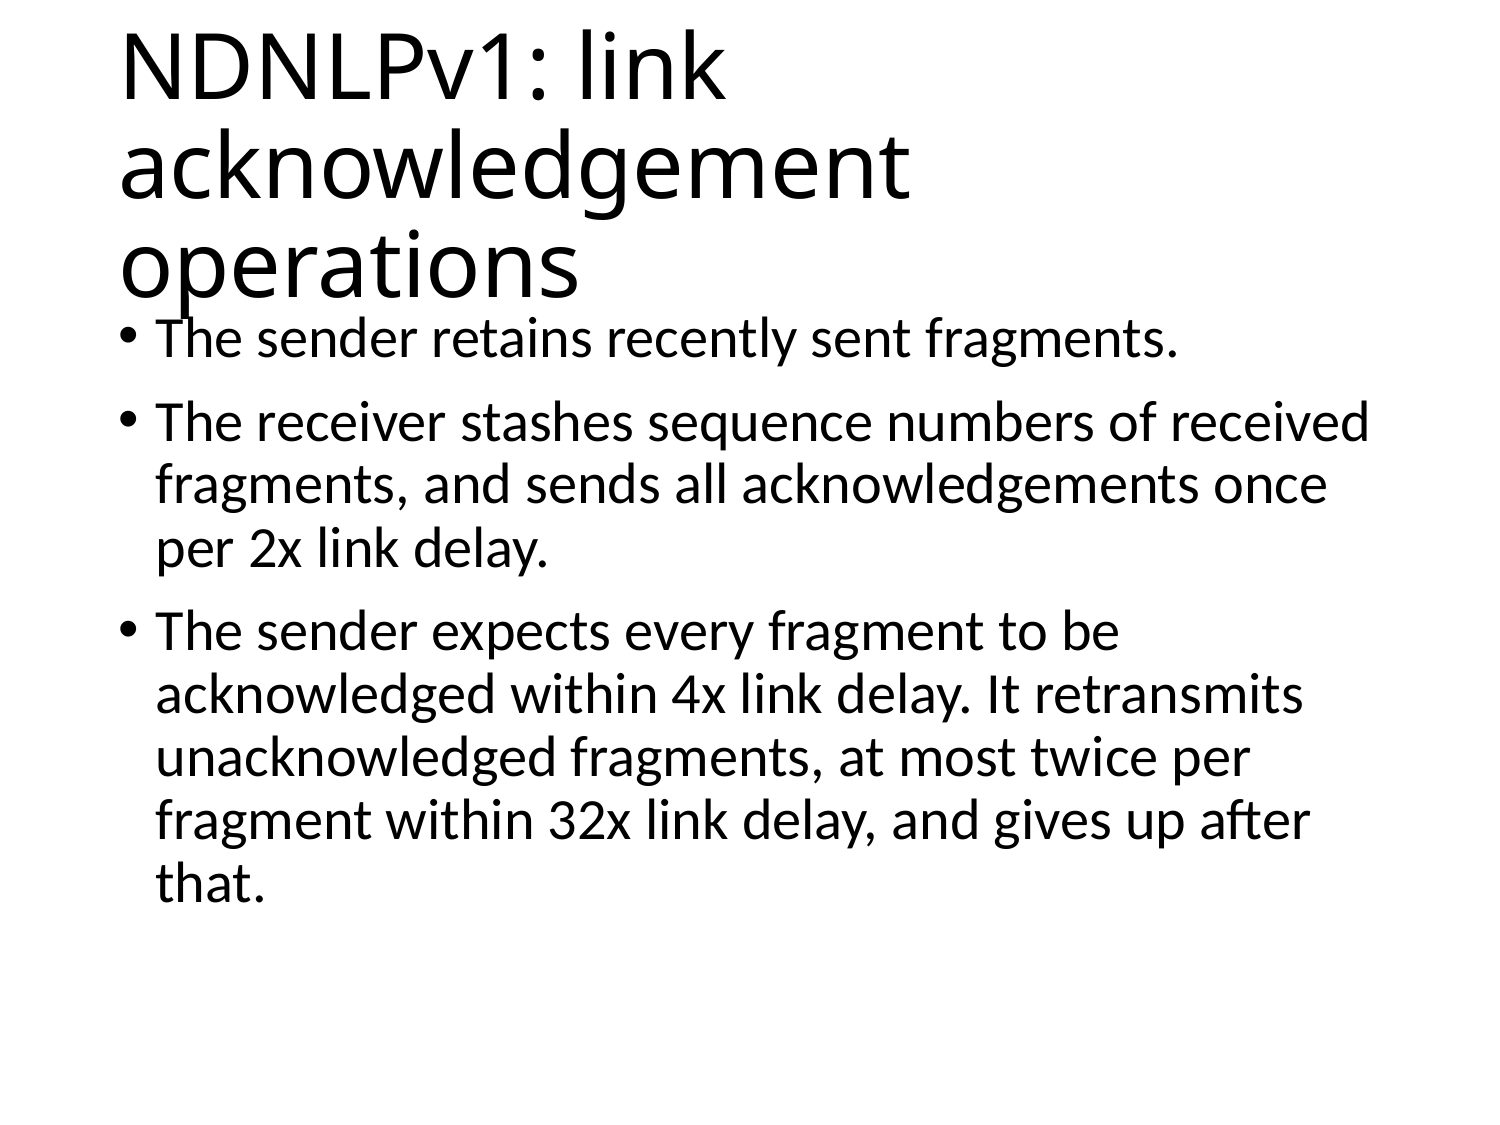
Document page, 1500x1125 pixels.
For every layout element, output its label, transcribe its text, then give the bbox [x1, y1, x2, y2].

title NDNLPv1: link acknowledgement operations [103, 59, 1397, 278]
list The sender retains recently sent fragments. The receiver stashes sequence numbers of received fragments, and sends all acknowledgements once per 2x link delay. The sender expects every fragment to be acknowledged within 4x link delay. It retransmits unacknowledged fragments, at most twice per fragment within 32x link delay, and gives up after that. [103, 299, 1397, 1014]
